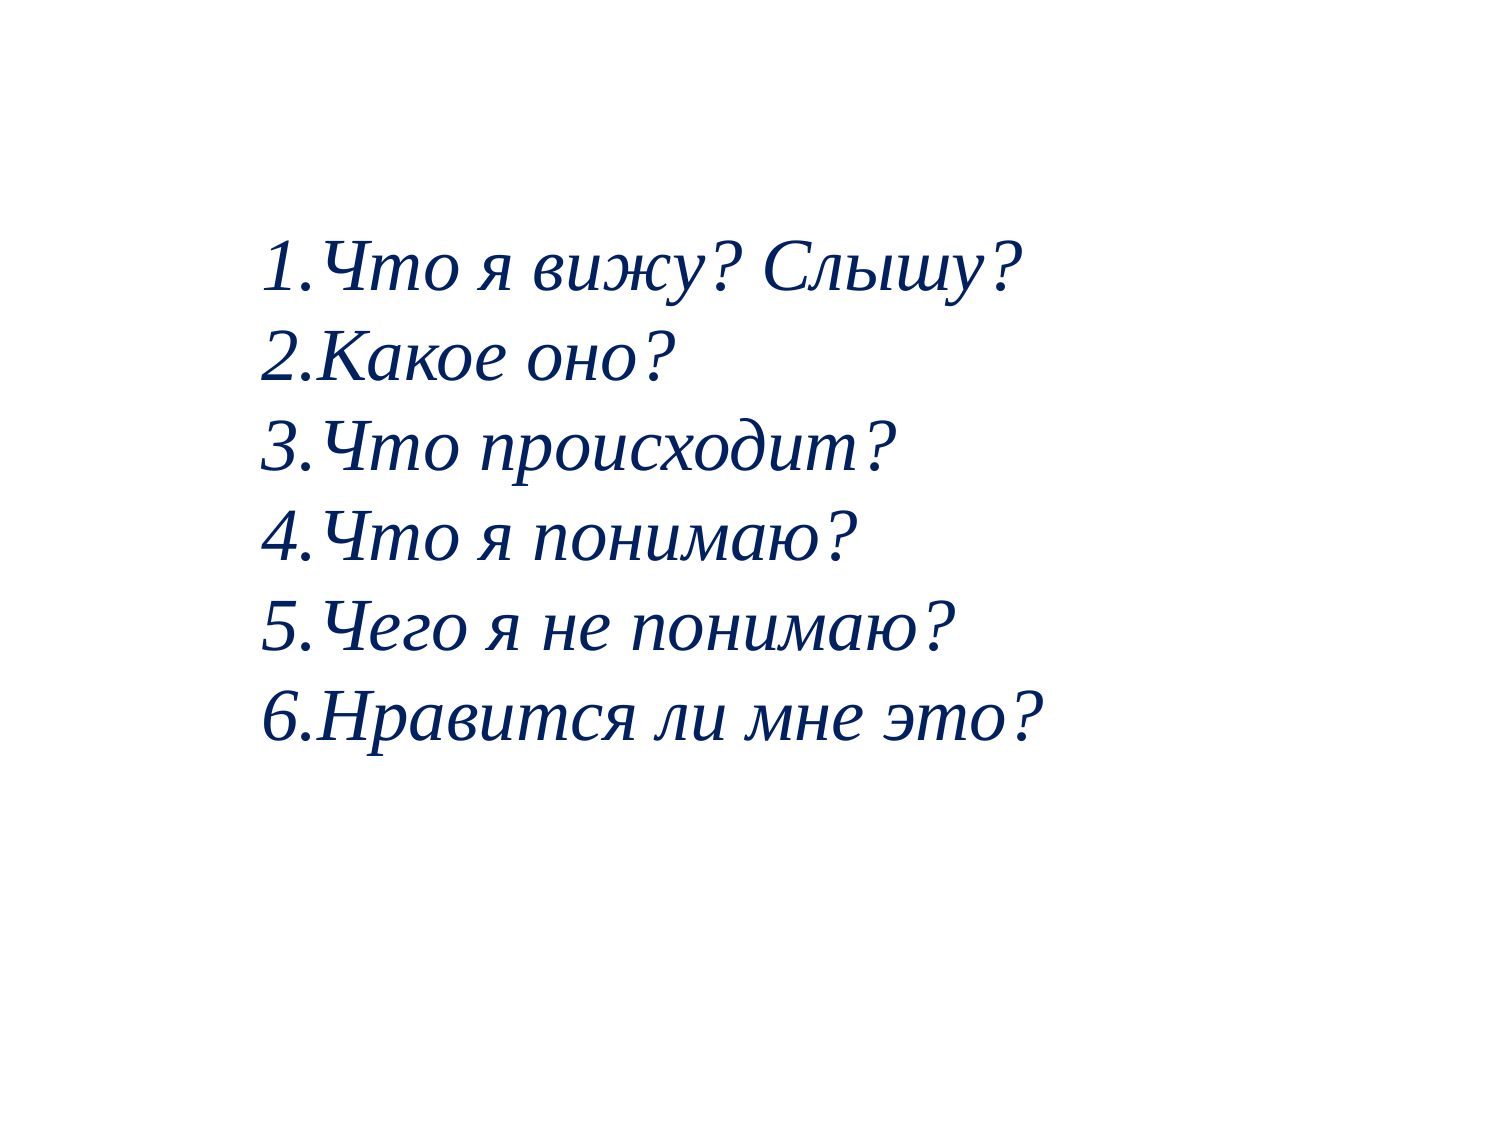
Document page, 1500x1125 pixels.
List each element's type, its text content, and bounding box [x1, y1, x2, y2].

text_box Что я вижу? Слышу? Какое оно? Что происходит? Что я понимаю? Чего я не понимаю? Нравится ли мне это? [246, 208, 1060, 763]
